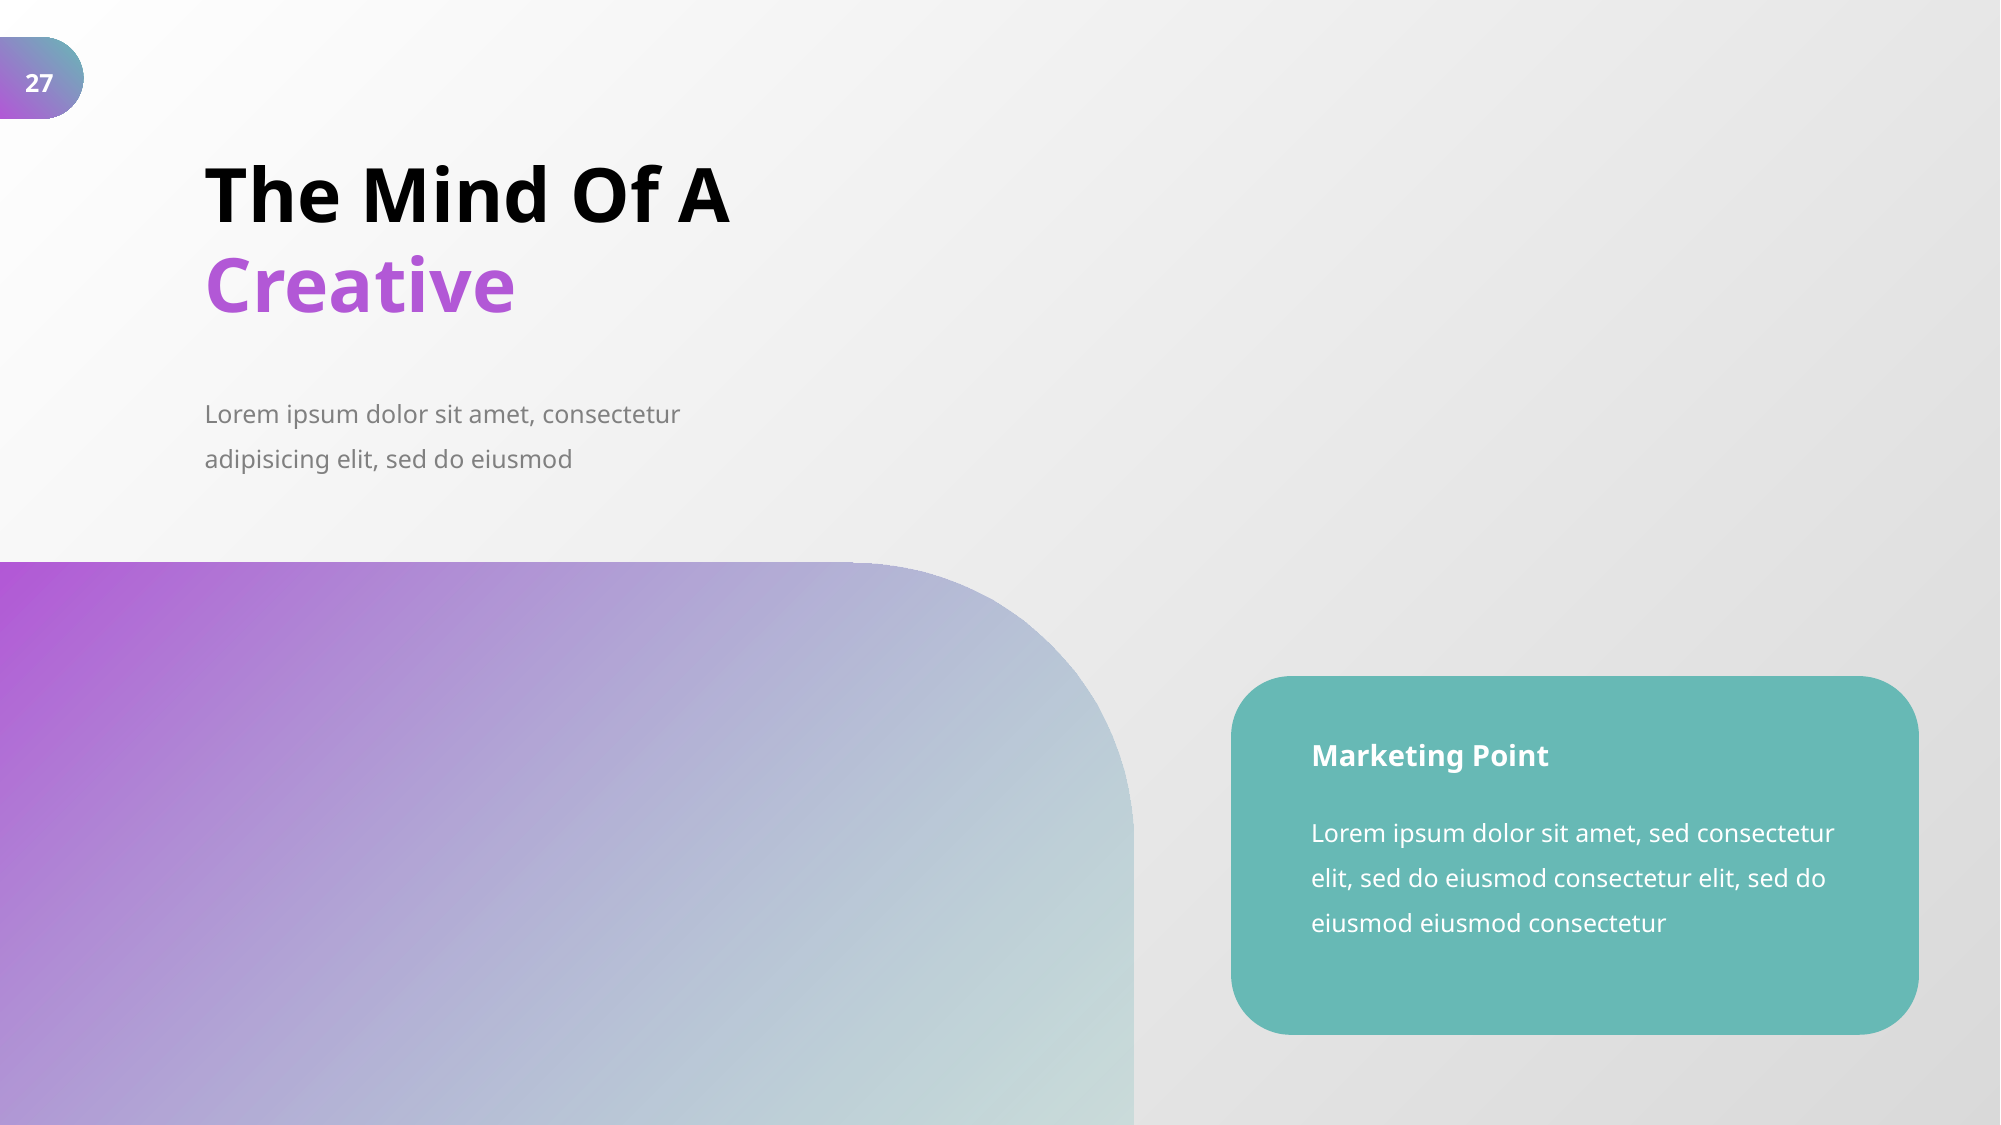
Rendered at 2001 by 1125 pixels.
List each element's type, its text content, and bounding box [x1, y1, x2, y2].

picture [0, 0, 2000, 1125]
text_box Lorem ipsum dolor sit amet, consectetur adipisicing elit, sed do eiusmod [189, 375, 819, 481]
text_box The Mind Of A Creative [189, 140, 866, 335]
text_box [0, 36, 81, 120]
text_box Lorem ipsum dolor sit amet, sed consectetur elit, sed do eiusmod consectetur elit, sed do eiusmod eiusmod consectetur [1296, 795, 1854, 946]
text_box Marketing Point [1296, 730, 1631, 780]
text_box 27 [10, 60, 157, 105]
text_box [1230, 675, 1921, 1036]
